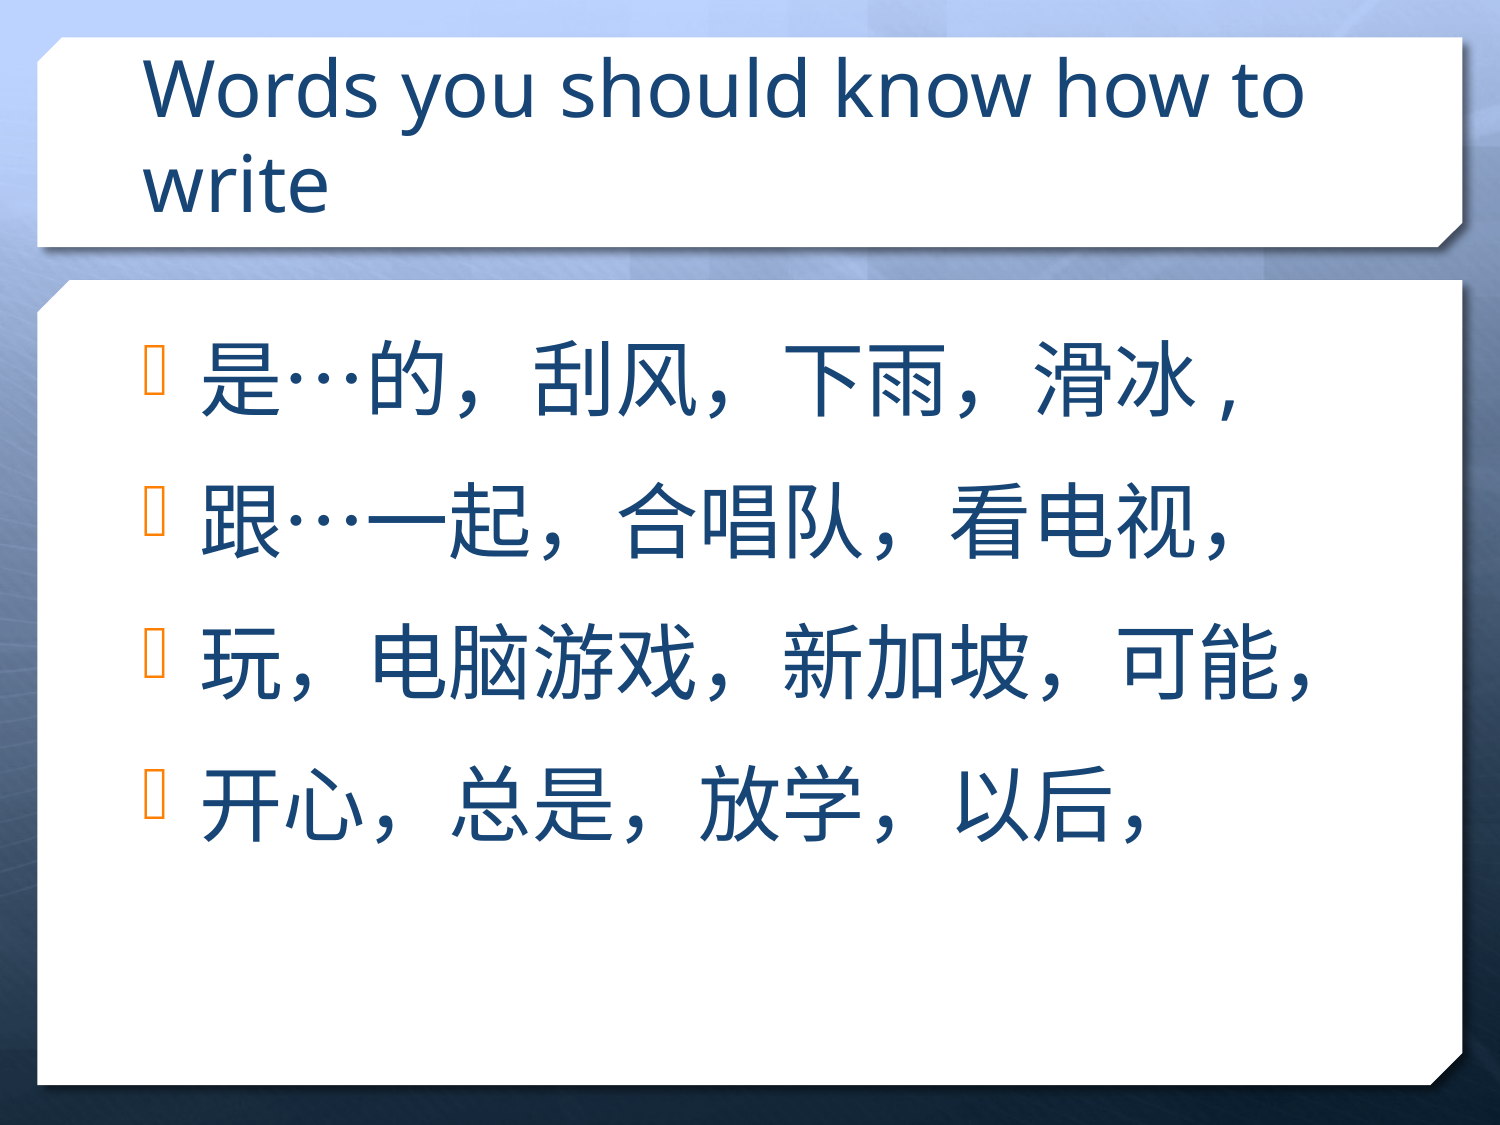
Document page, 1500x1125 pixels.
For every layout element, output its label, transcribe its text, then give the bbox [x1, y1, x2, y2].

title Words you should know how to write [127, 48, 1372, 236]
list 是…的，刮风，下雨，滑冰, 跟…一起，合唱队，看电视， 玩，电脑游戏，新加坡，可能， 开心，总是，放学，以后， [127, 319, 1372, 978]
